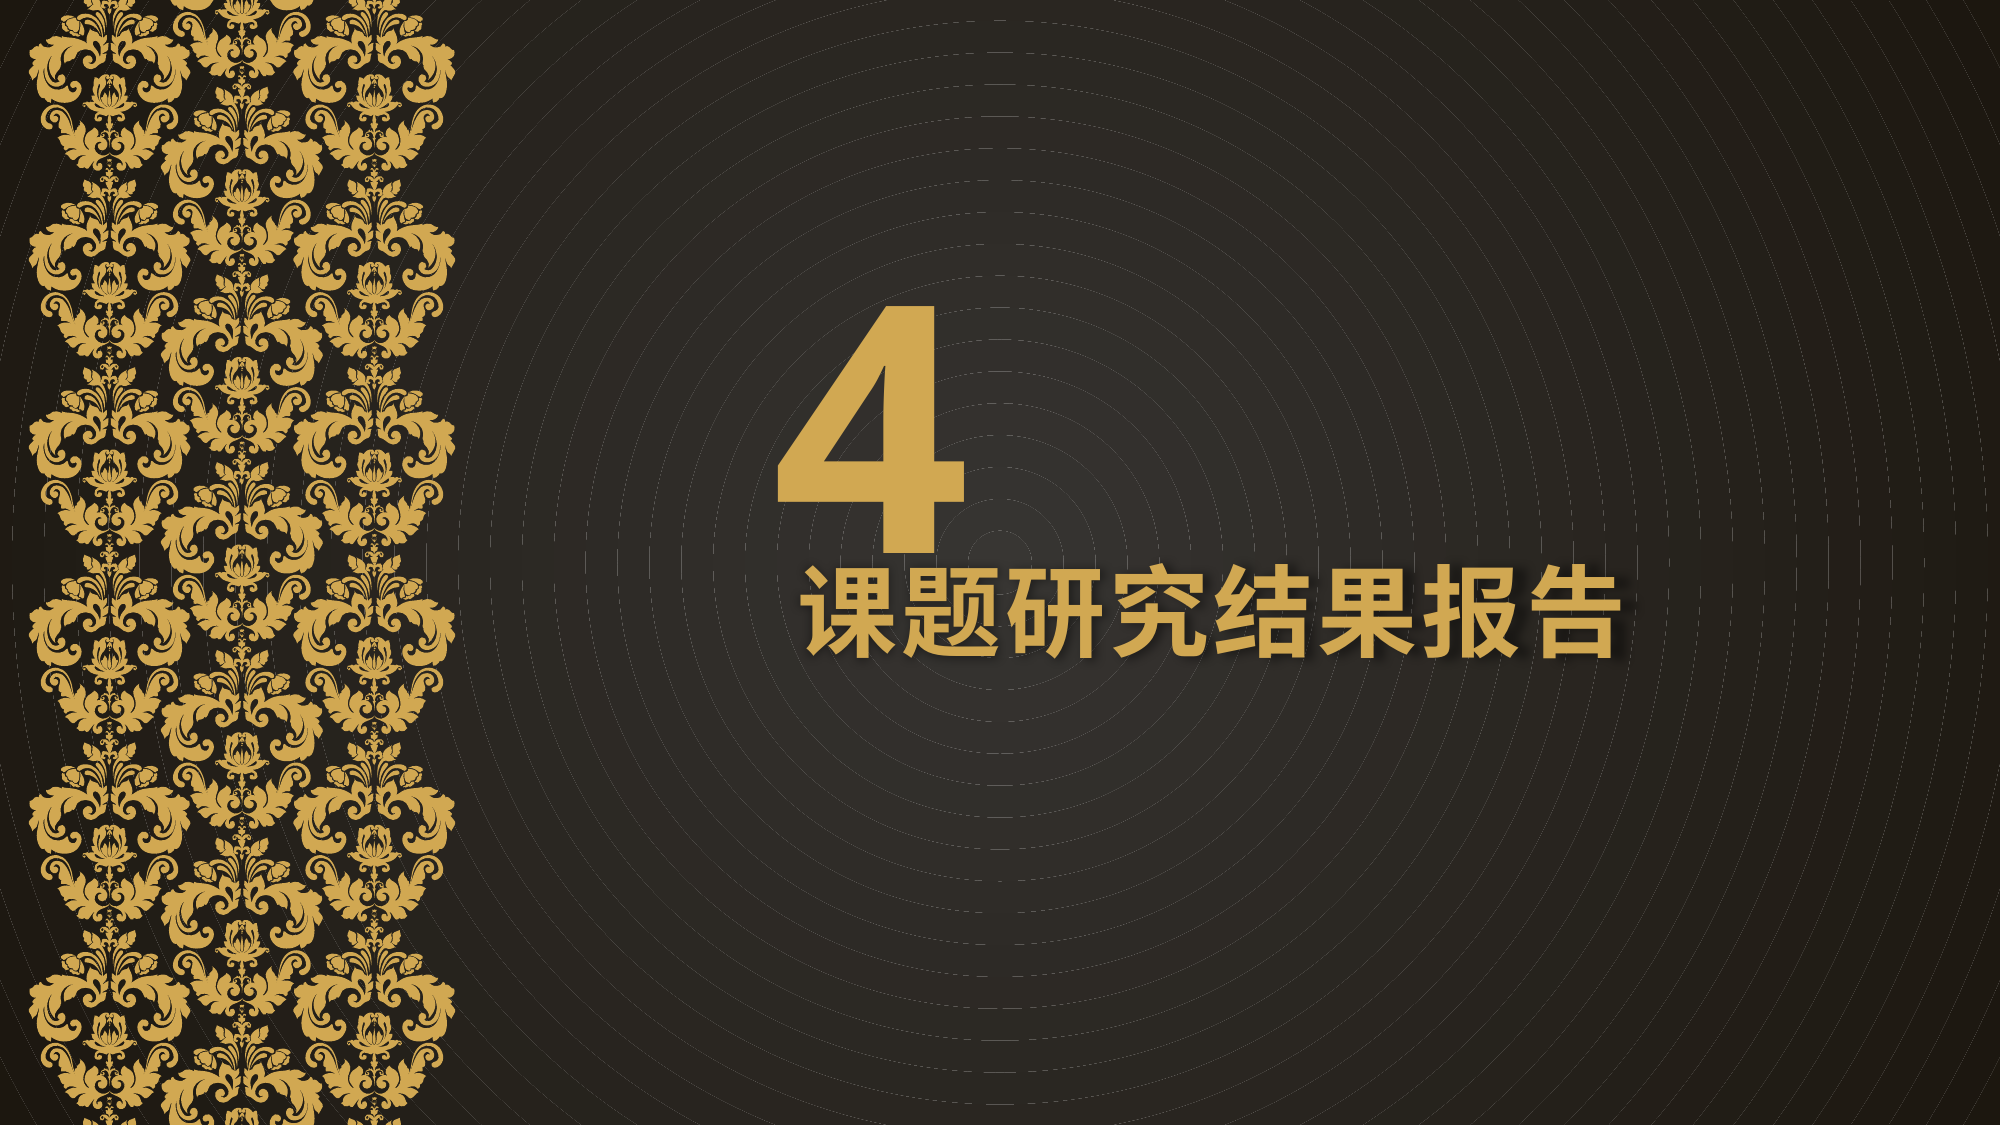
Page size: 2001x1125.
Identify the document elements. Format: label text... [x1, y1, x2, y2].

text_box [27, 0, 457, 1125]
text_box 4 [757, 200, 986, 631]
text_box 课题研究结果报告 [782, 541, 1642, 677]
